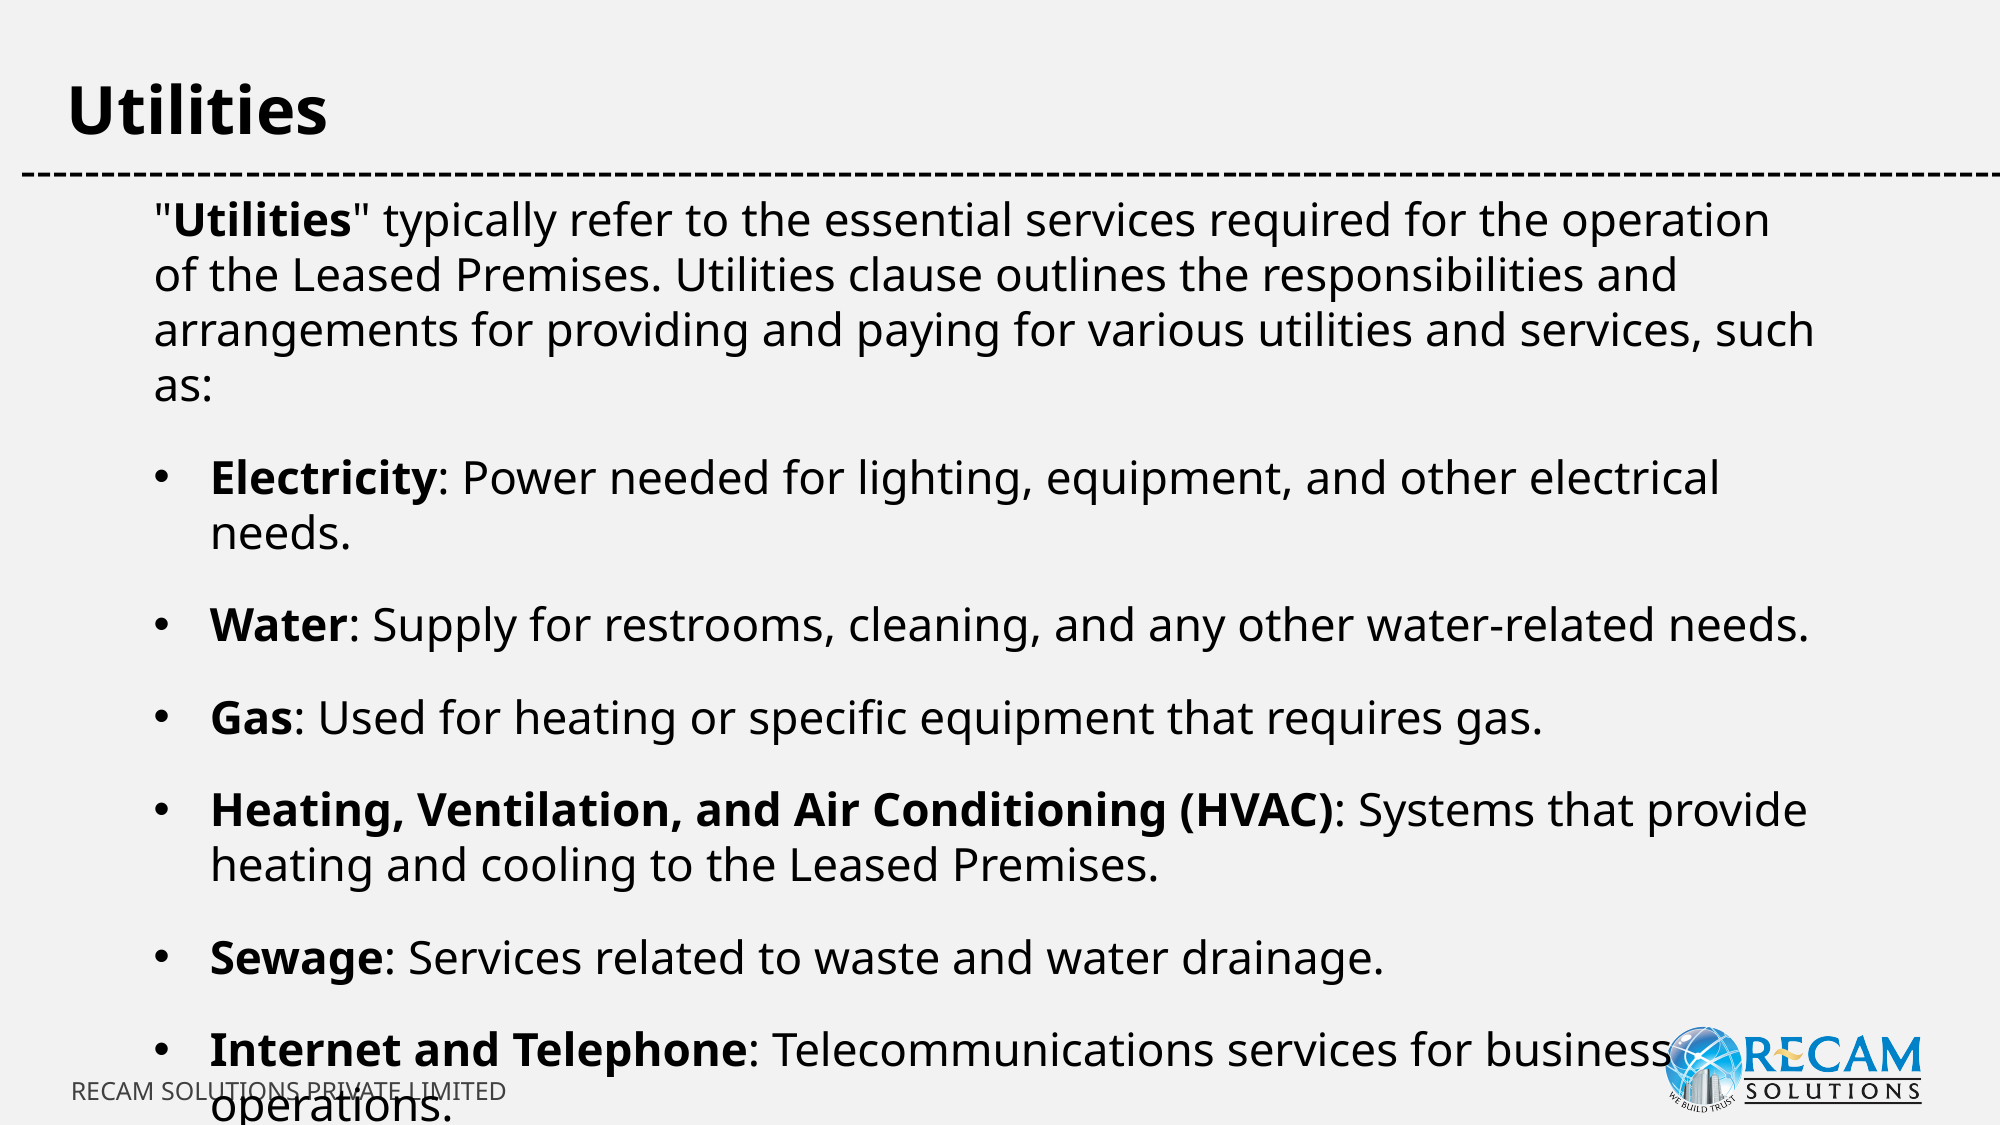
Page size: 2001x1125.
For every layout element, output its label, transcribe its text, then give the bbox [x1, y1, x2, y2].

footer RECAM SOLUTIONS PRIVATE LIMITED [70, 1073, 138, 1107]
text_box Utilities [51, 60, 1520, 131]
picture [1842, 1014, 1935, 1125]
text_box "Utilities" typically refer to the essential services required for the operation of the Leased Premises. Utilities clause outlines the responsibilities and arrangements for providing and paying for various utilities and services, such as: Electricity: Power needed for lighting, equipment, and other electrical needs. Water: Supply for restrooms, cleaning, and any other water-related needs. Gas: Used for heating or specific equipment that requires gas. Heating, Ventilation, and Air Conditioning (HVAC): Systems that provide heating and cooling to the Leased Premises. Sewage: Services related to waste and water drainage. Internet and Telephone: Telecommunications services for business operations. Trash Removal: Services for the disposal of waste and recycling. [138, 183, 1842, 1125]
text_box ----------------------------------------------------------------------------------------------------------------------------- [6, 131, 2000, 207]
